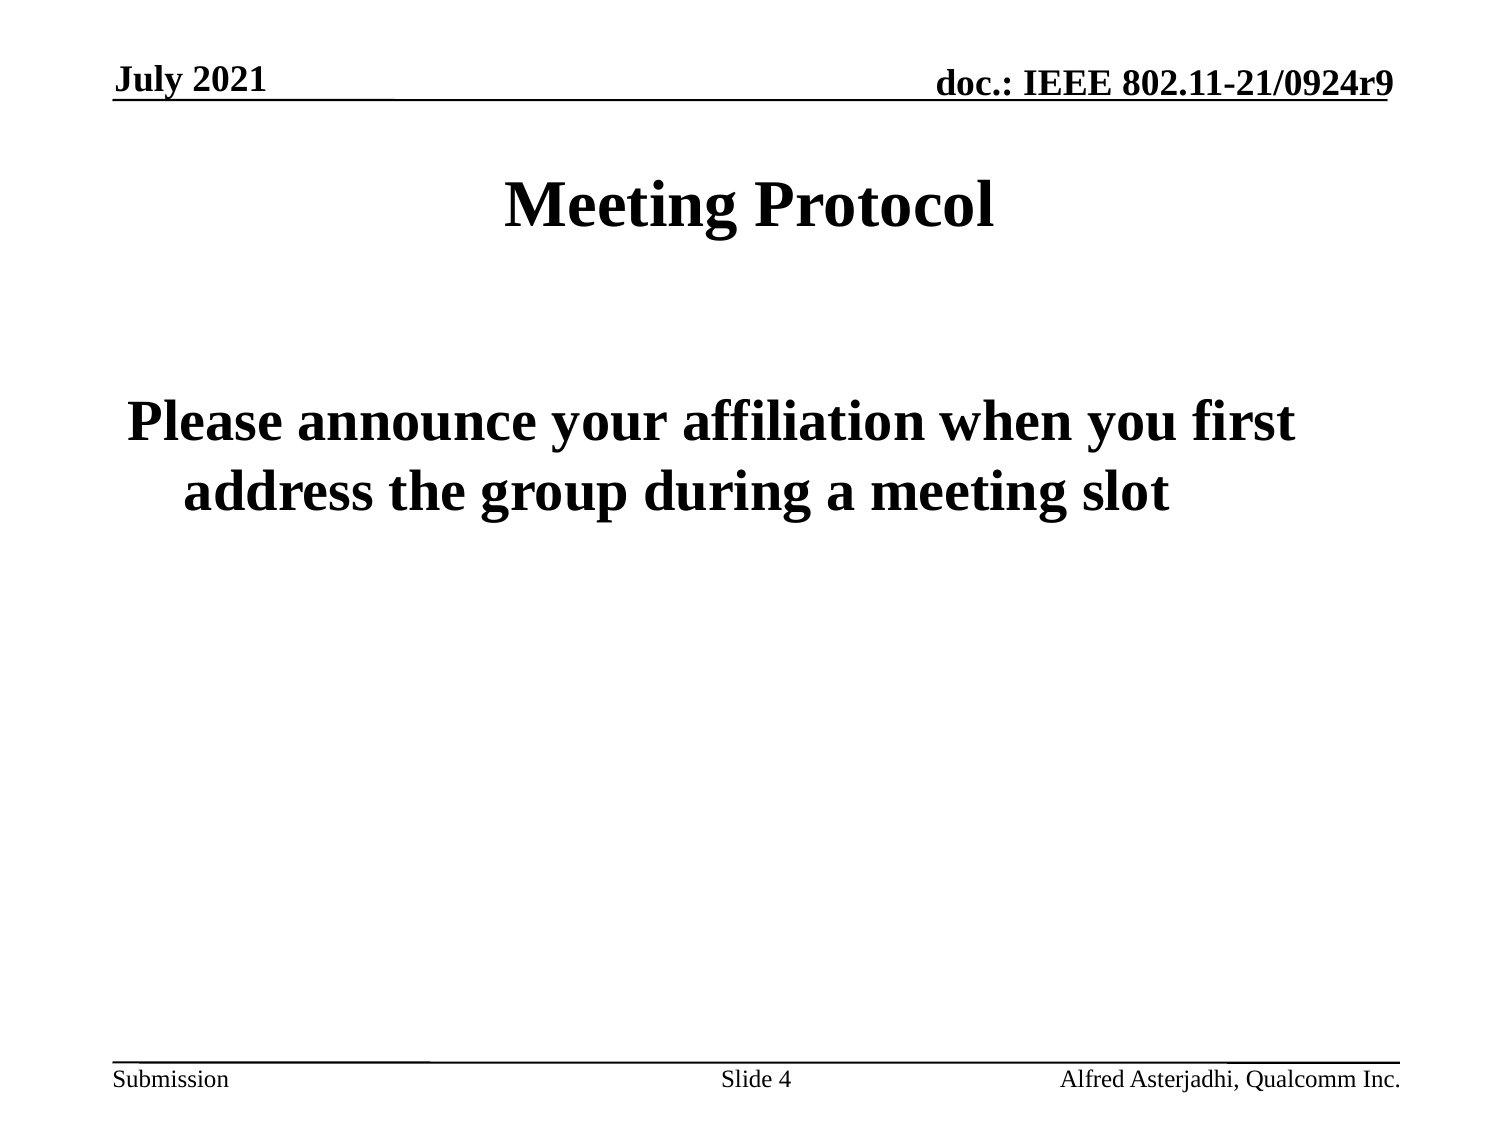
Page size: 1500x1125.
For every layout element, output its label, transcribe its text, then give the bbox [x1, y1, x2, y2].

slide_number Slide 4 [712, 1061, 800, 1123]
list Please announce your affiliation when you first address the group during a meeting slot [112, 374, 1388, 513]
title Meeting Protocol [112, 112, 1388, 288]
footer Alfred Asterjadhi, Qualcomm Inc. [878, 1061, 1402, 1093]
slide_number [114, 54, 493, 100]
